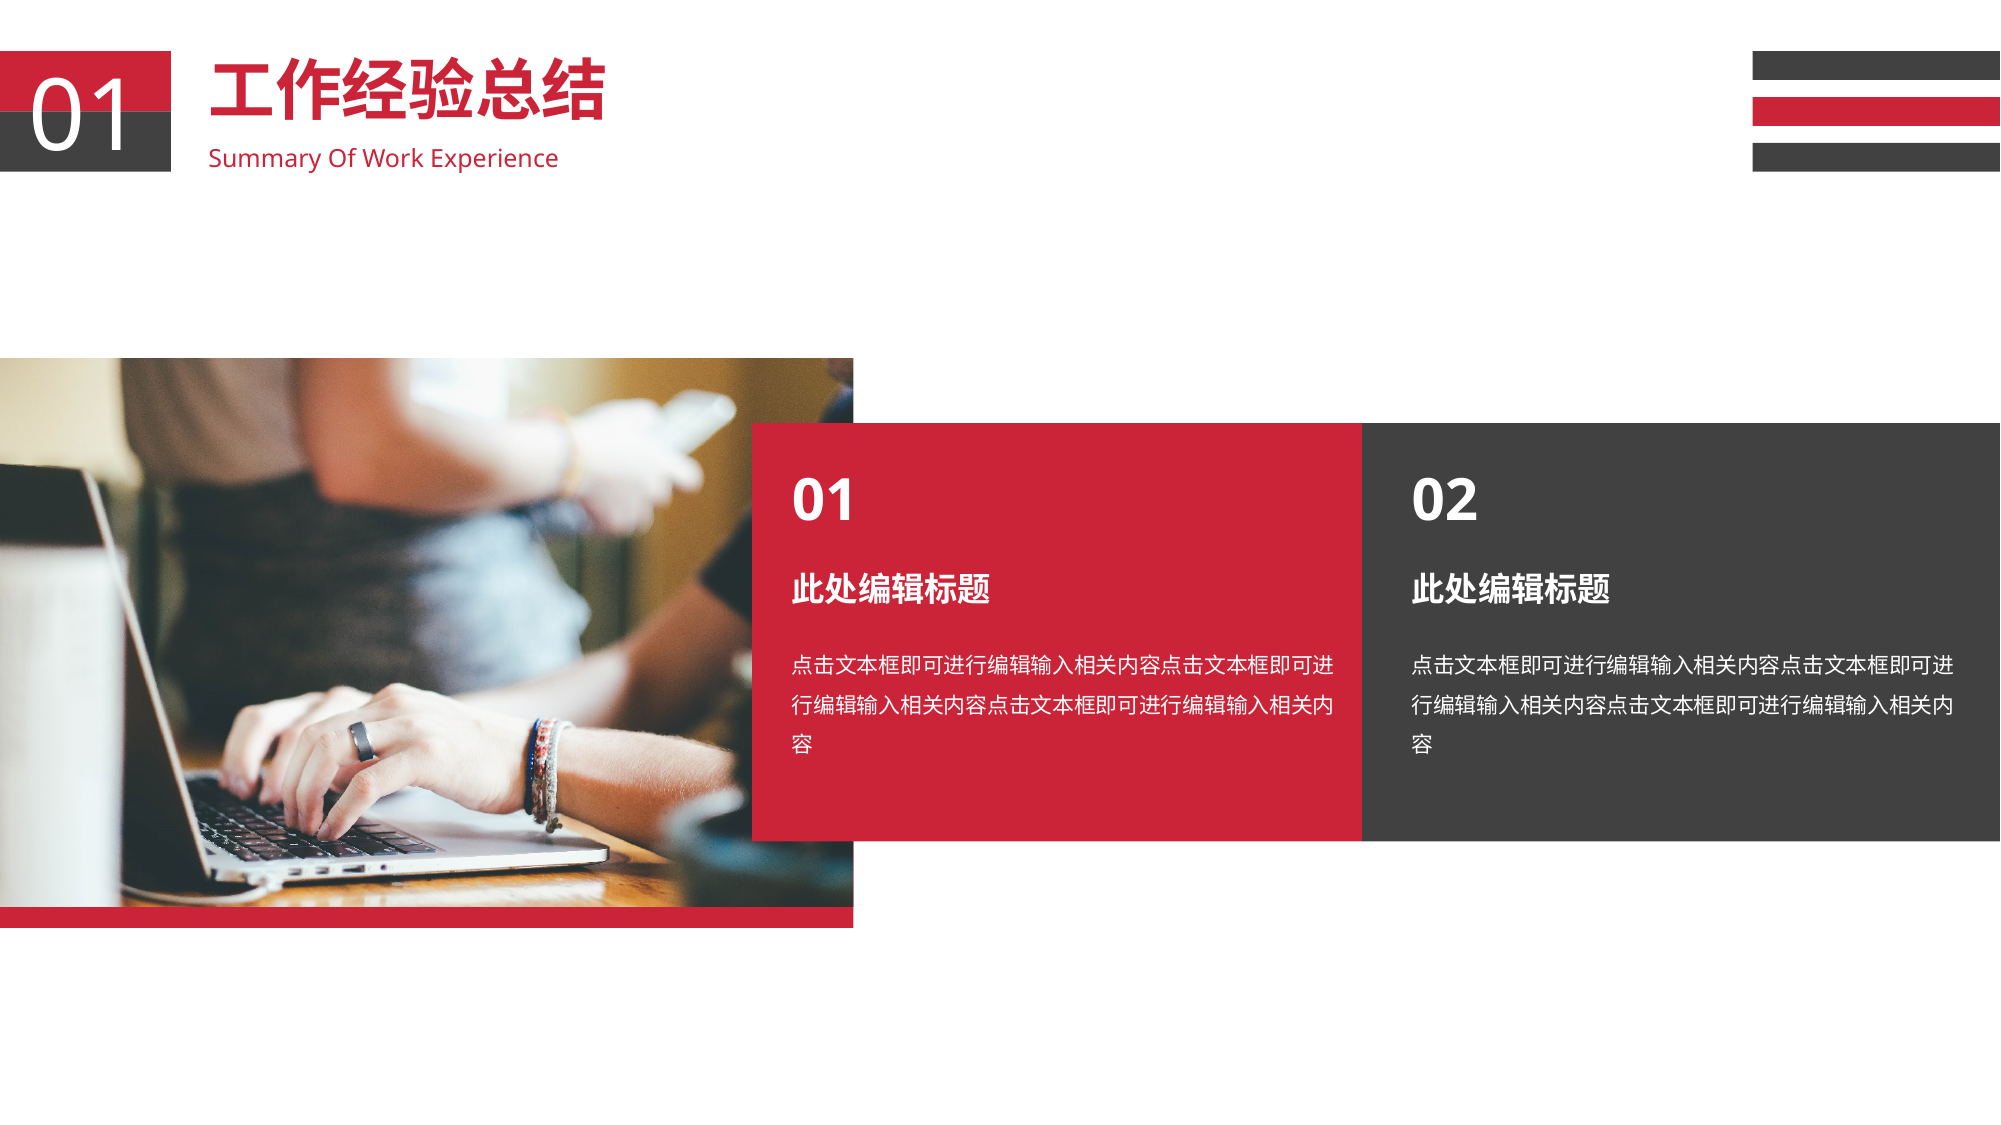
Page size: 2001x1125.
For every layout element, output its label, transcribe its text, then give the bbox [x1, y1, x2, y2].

text_box Summary Of Work Experience [193, 120, 622, 180]
text_box 01 [0, 42, 194, 178]
text_box [1751, 50, 2000, 81]
text_box [1751, 142, 2000, 173]
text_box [0, 51, 171, 172]
text_box 工作经验总结 [193, 40, 714, 136]
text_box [0, 358, 2000, 928]
text_box [1751, 96, 2000, 127]
